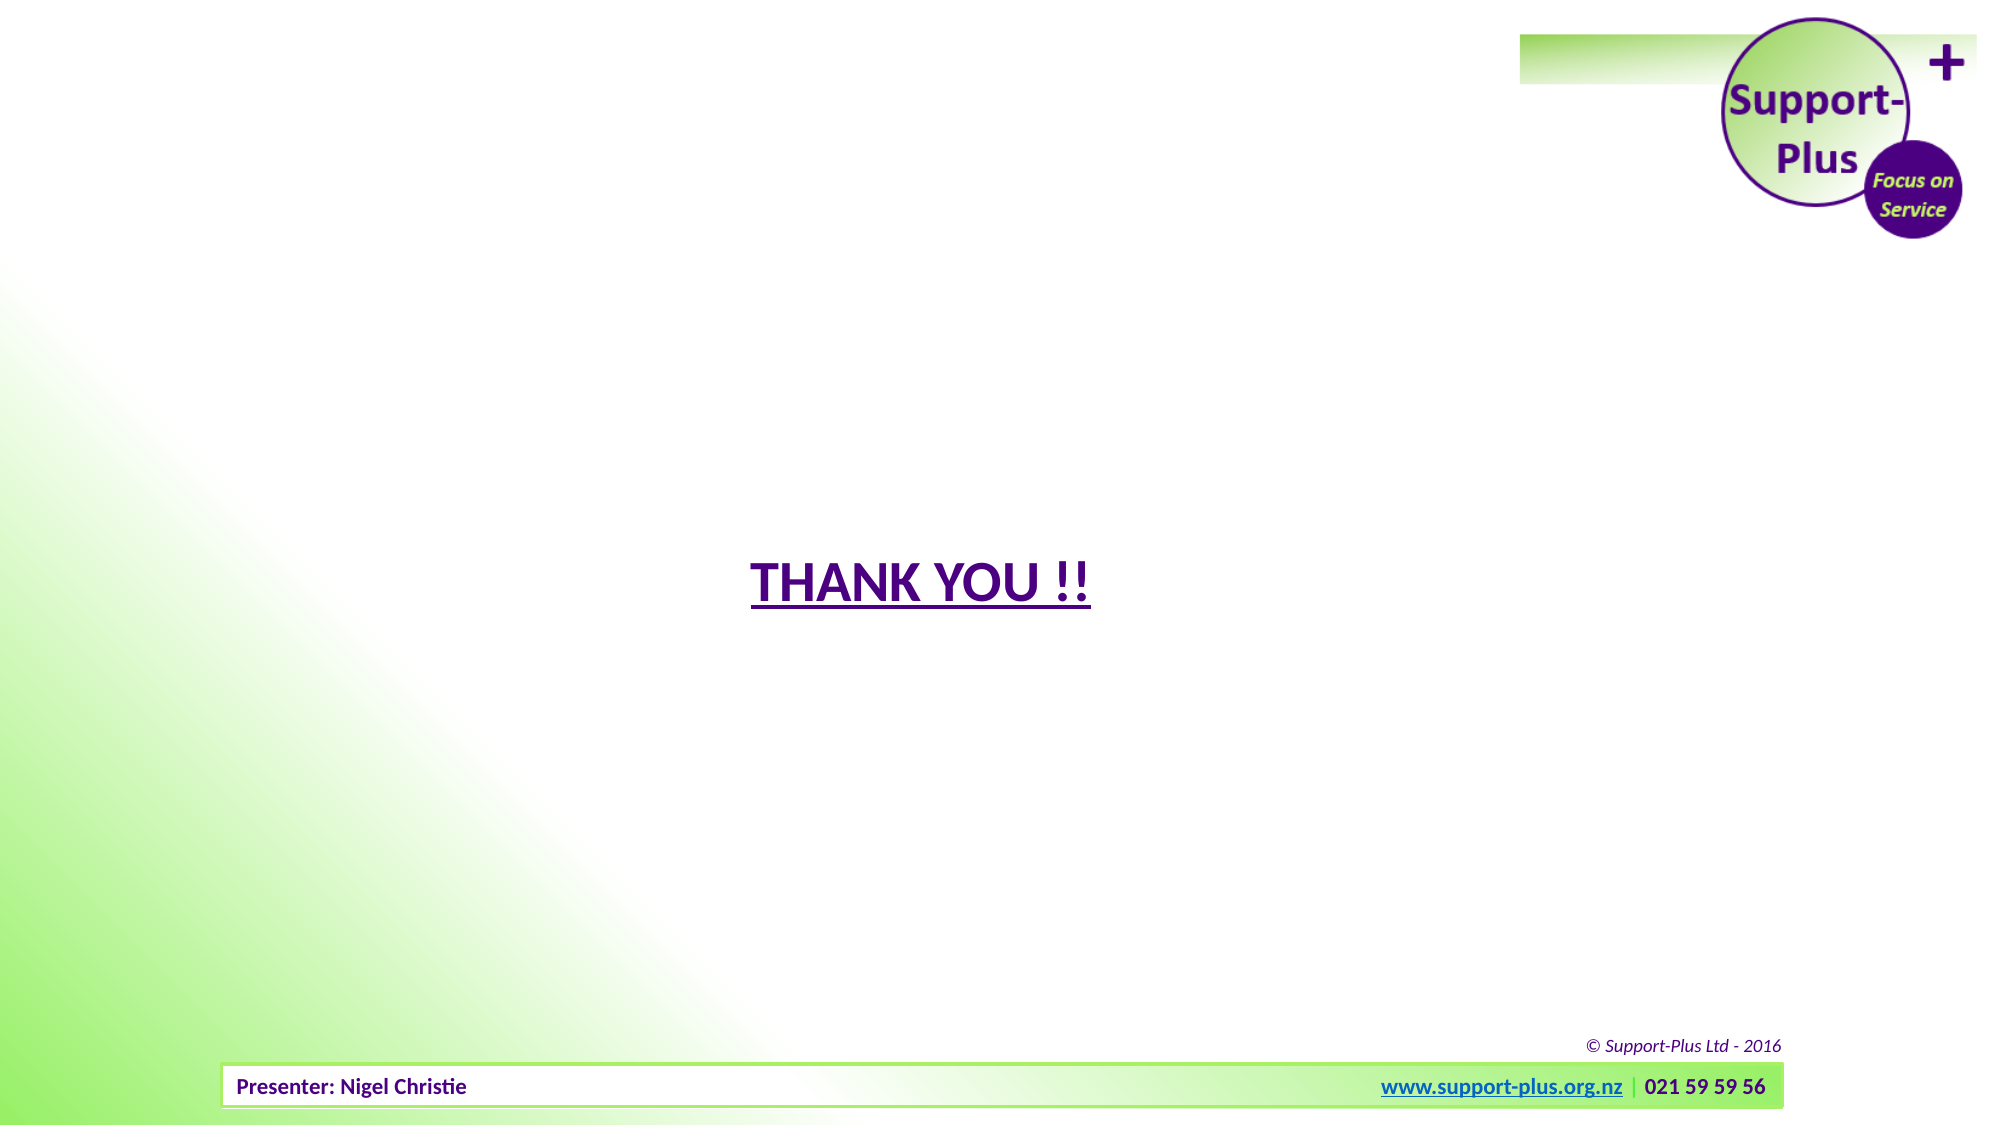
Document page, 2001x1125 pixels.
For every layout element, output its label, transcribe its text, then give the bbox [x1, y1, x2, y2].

text_box Presenter: Nigel Christie www.support-plus.org.nz | 021 59 59 56 [221, 1063, 1783, 1107]
text_box © Support-Plus Ltd - 2016 [1570, 1026, 1819, 1064]
picture [1514, 15, 1983, 246]
text_box THANK YOU !! [273, 535, 1570, 671]
